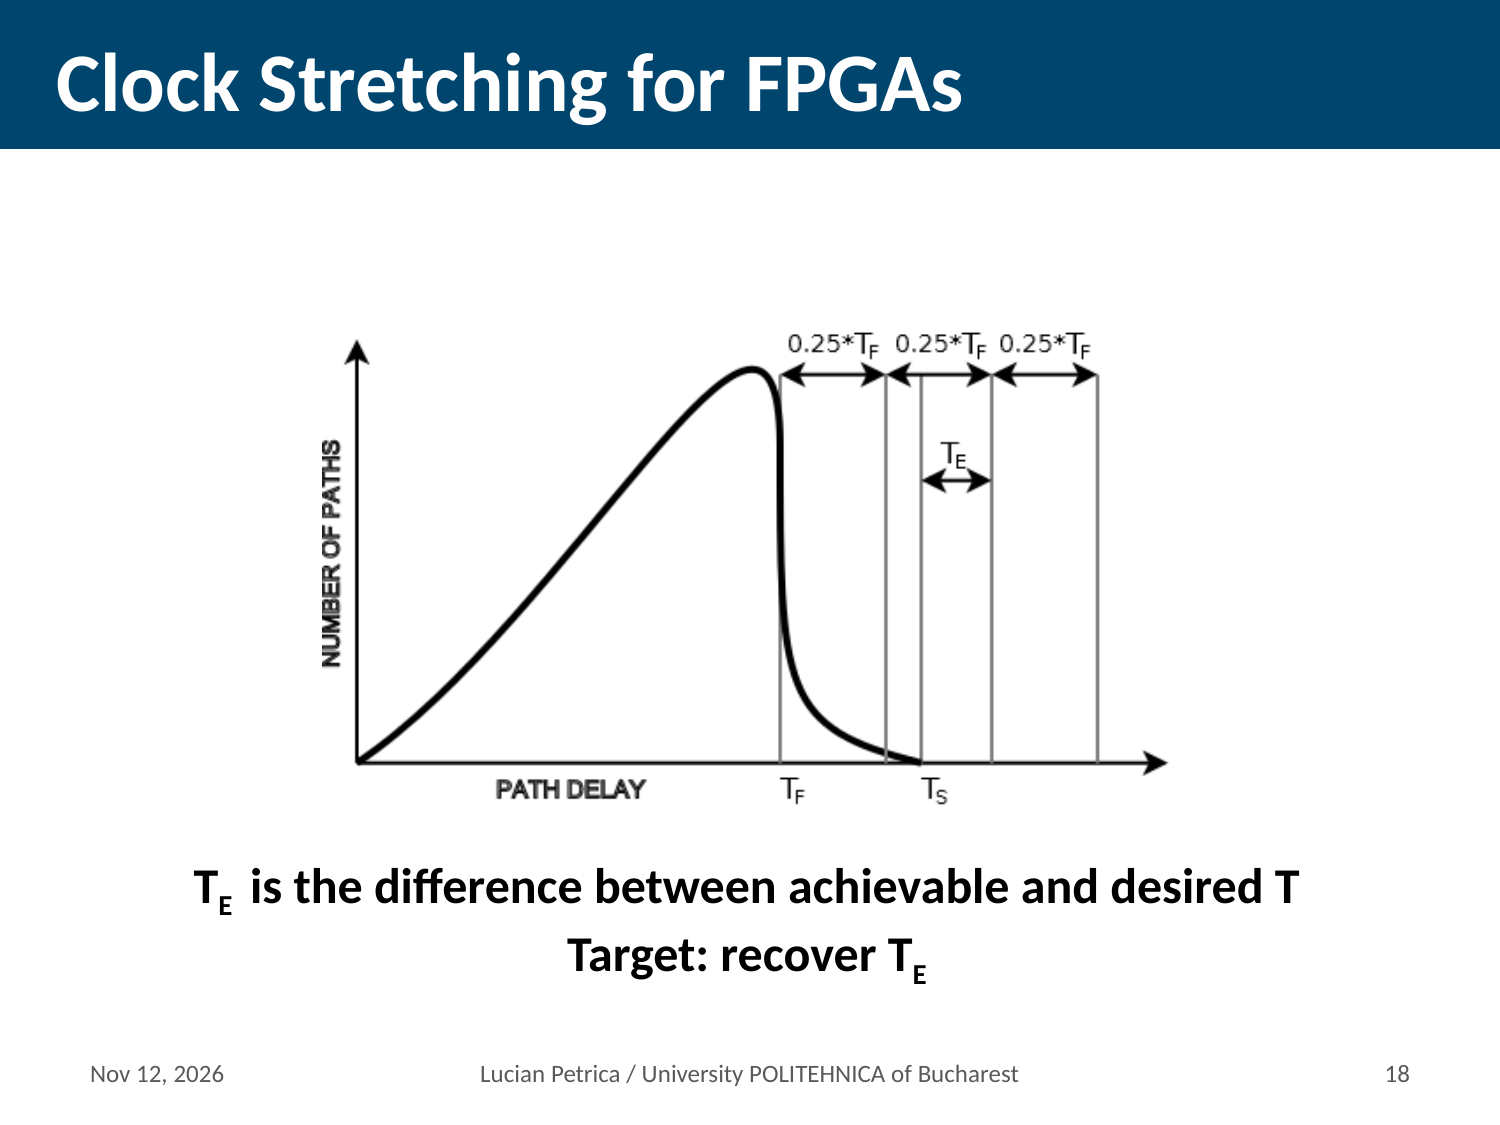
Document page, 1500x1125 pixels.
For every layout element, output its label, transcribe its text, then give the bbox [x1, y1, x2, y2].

slide_number 17 [1246, 1042, 1425, 1103]
slide_number 11-Mar-15 [75, 1042, 254, 1103]
footer Lucian Petrica / University POLITEHNICA of Bucharest [277, 1042, 1223, 1103]
text_box TE is the difference between achievable and desired T Target: recover TE [178, 845, 1316, 998]
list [322, 326, 1172, 808]
title Clock Stretching for FPGAs [41, 15, 1459, 142]
